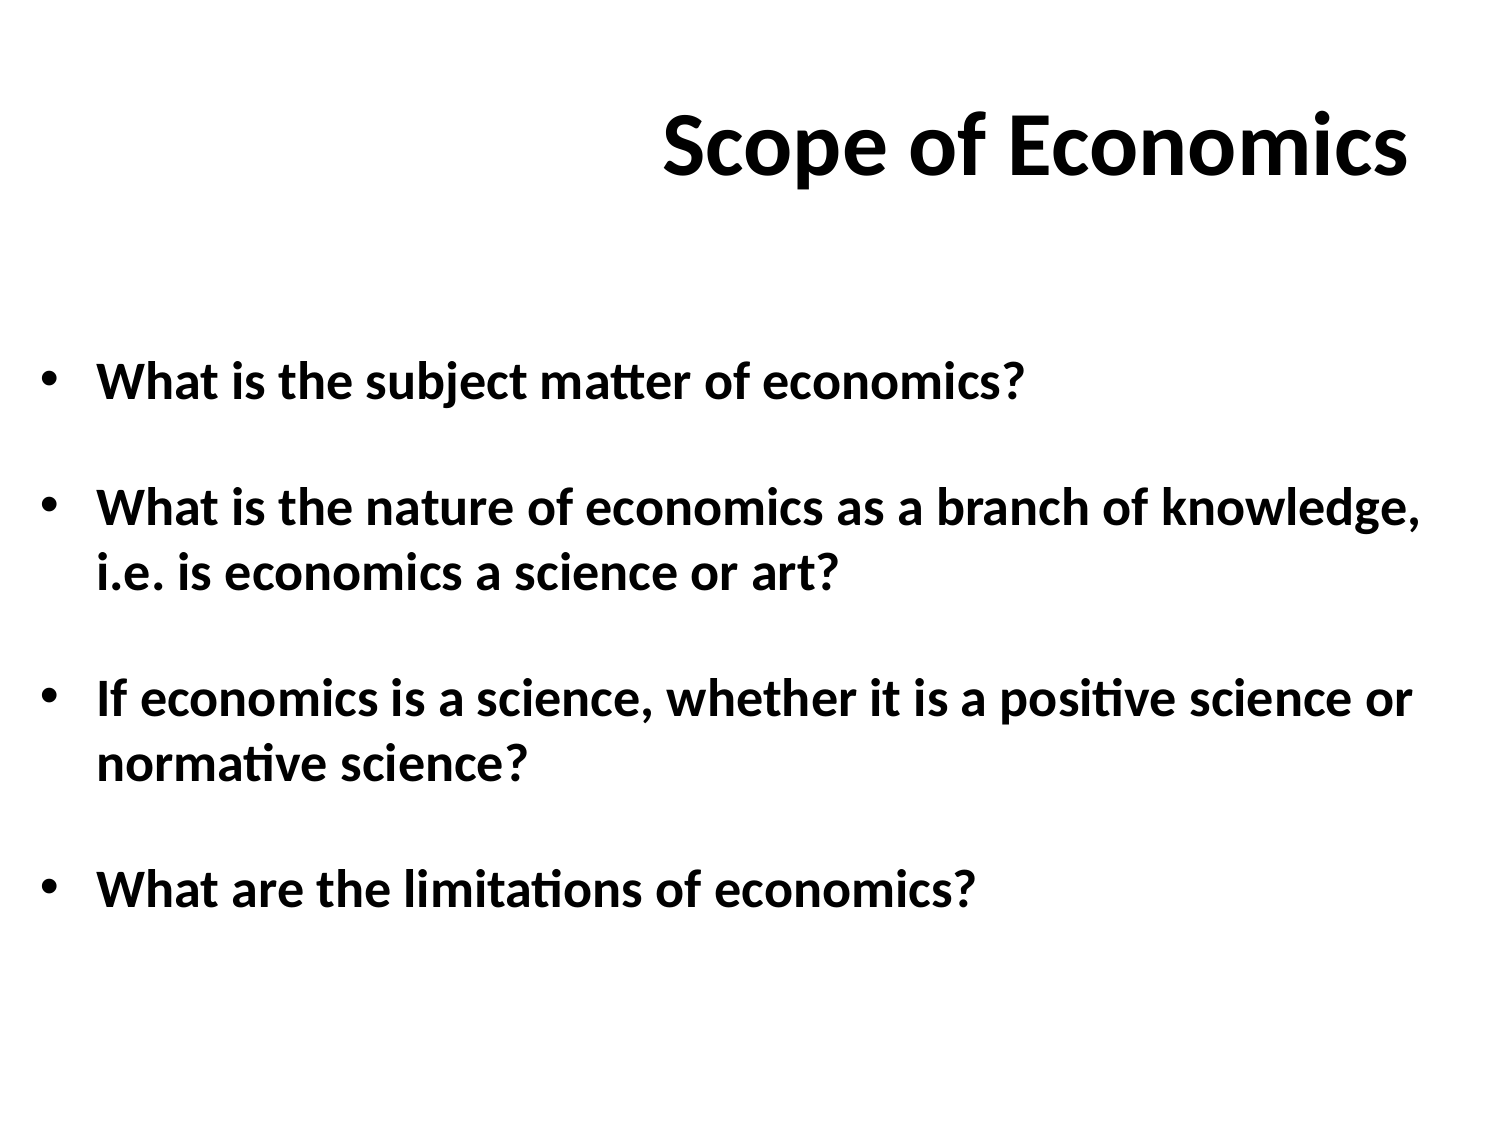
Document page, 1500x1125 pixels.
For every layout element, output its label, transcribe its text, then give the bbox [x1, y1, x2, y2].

title Scope of Economics [75, 45, 1425, 233]
list What is the subject matter of economics? What is the nature of economics as a branch of knowledge, i.e. is economics a science or art? If economics is a science, whether it is a positive science or normative science? What are the limitations of economics? [24, 337, 1475, 1125]
